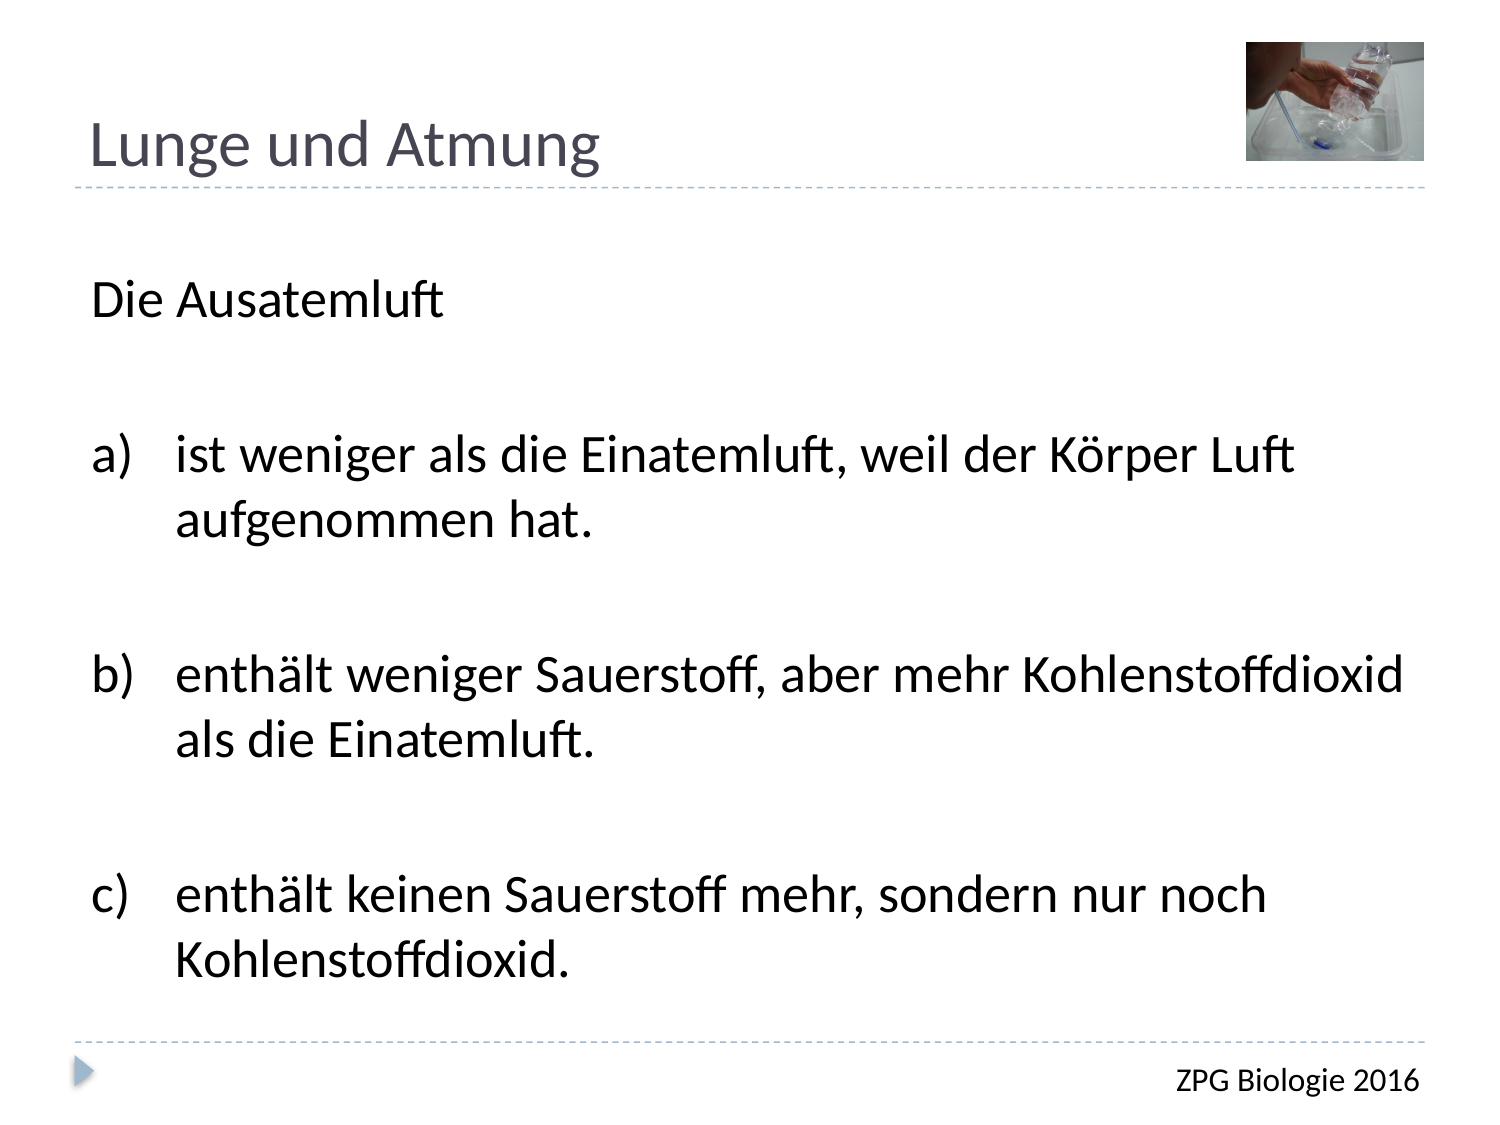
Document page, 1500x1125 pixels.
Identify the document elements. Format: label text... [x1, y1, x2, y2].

list Die Ausatemluft a) ist weniger als die Einatemluft, weil der Körper Luft aufgenommen hat. b) enthält weniger Sauerstoff, aber mehr Kohlenstoffdioxid als die Einatemluft. c) enthält keinen Sauerstoff mehr, sondern nur noch Kohlenstoffdioxid. [76, 255, 1427, 1024]
text_box ZPG Biologie 2016 [112, 1050, 1435, 1105]
picture [1245, 42, 1424, 162]
title Lunge und Atmung [75, 24, 1425, 188]
